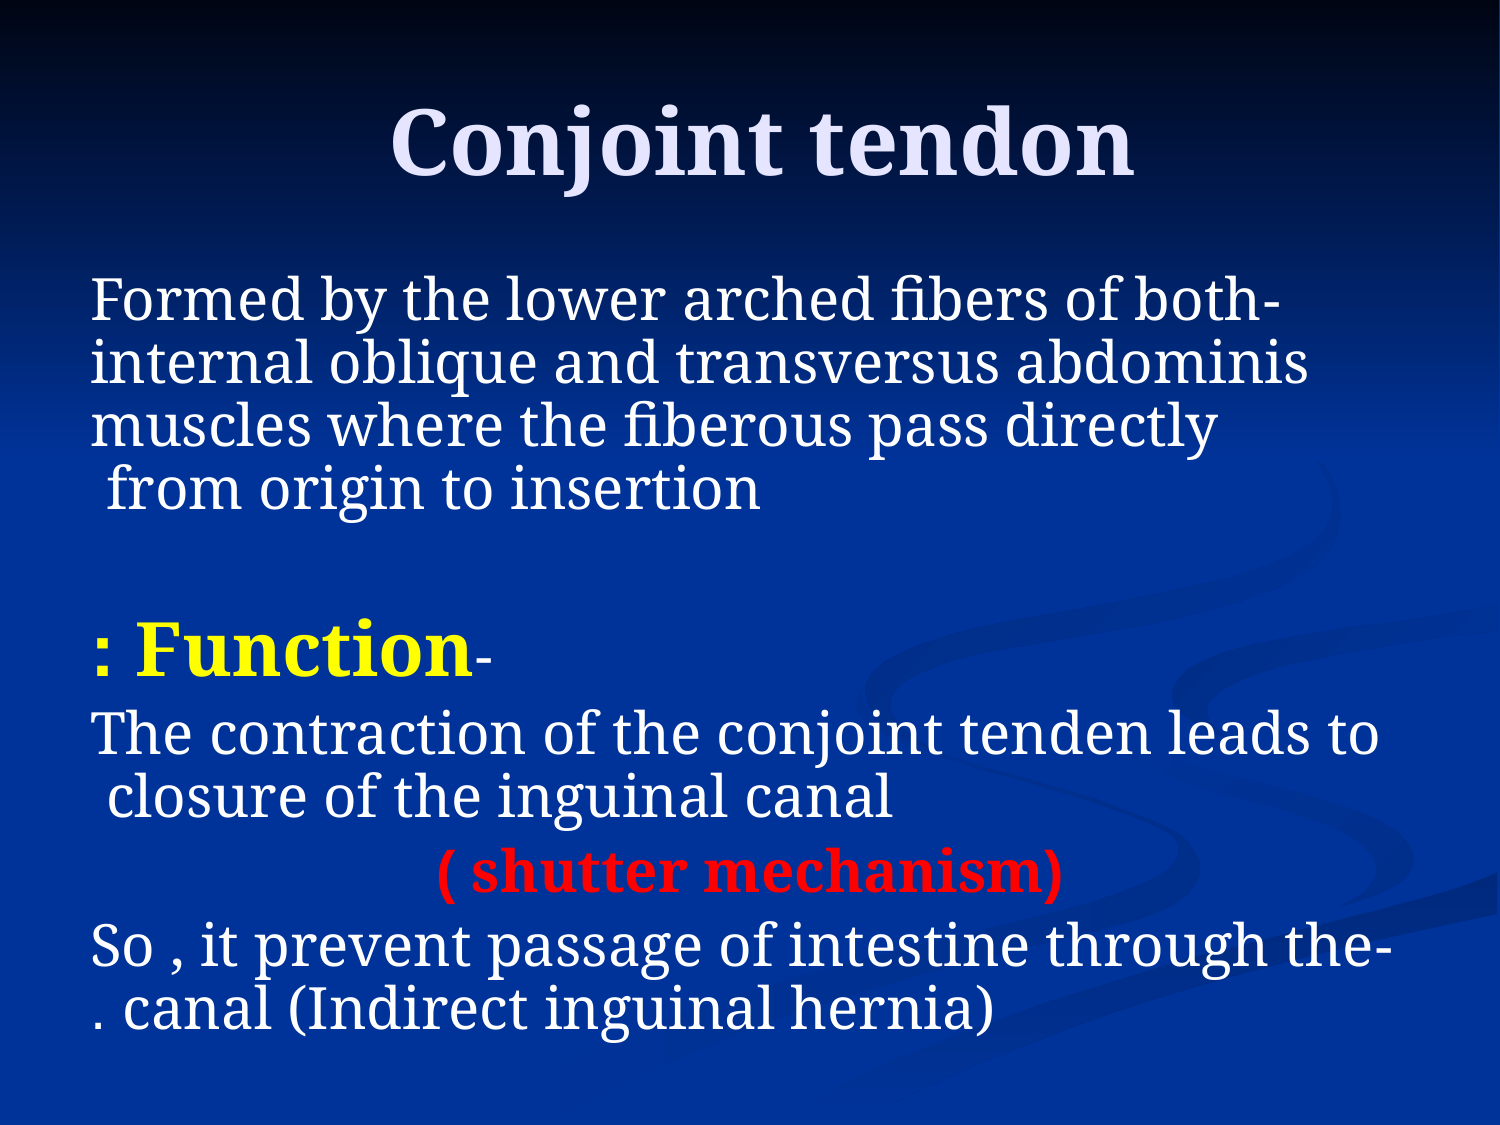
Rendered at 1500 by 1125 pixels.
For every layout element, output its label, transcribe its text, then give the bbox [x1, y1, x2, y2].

list -Formed by the lower arched fibers of both internal oblique and transversus abdominis muscles where the fiberous pass directly from origin to insertion -Function : The contraction of the conjoint tenden leads to closure of the inguinal canal (shutter mechanism ) -So , it prevent passage of intestine through the canal (Indirect inguinal hernia) . [75, 262, 1425, 1005]
title Conjoint tendon [75, 45, 1425, 233]
